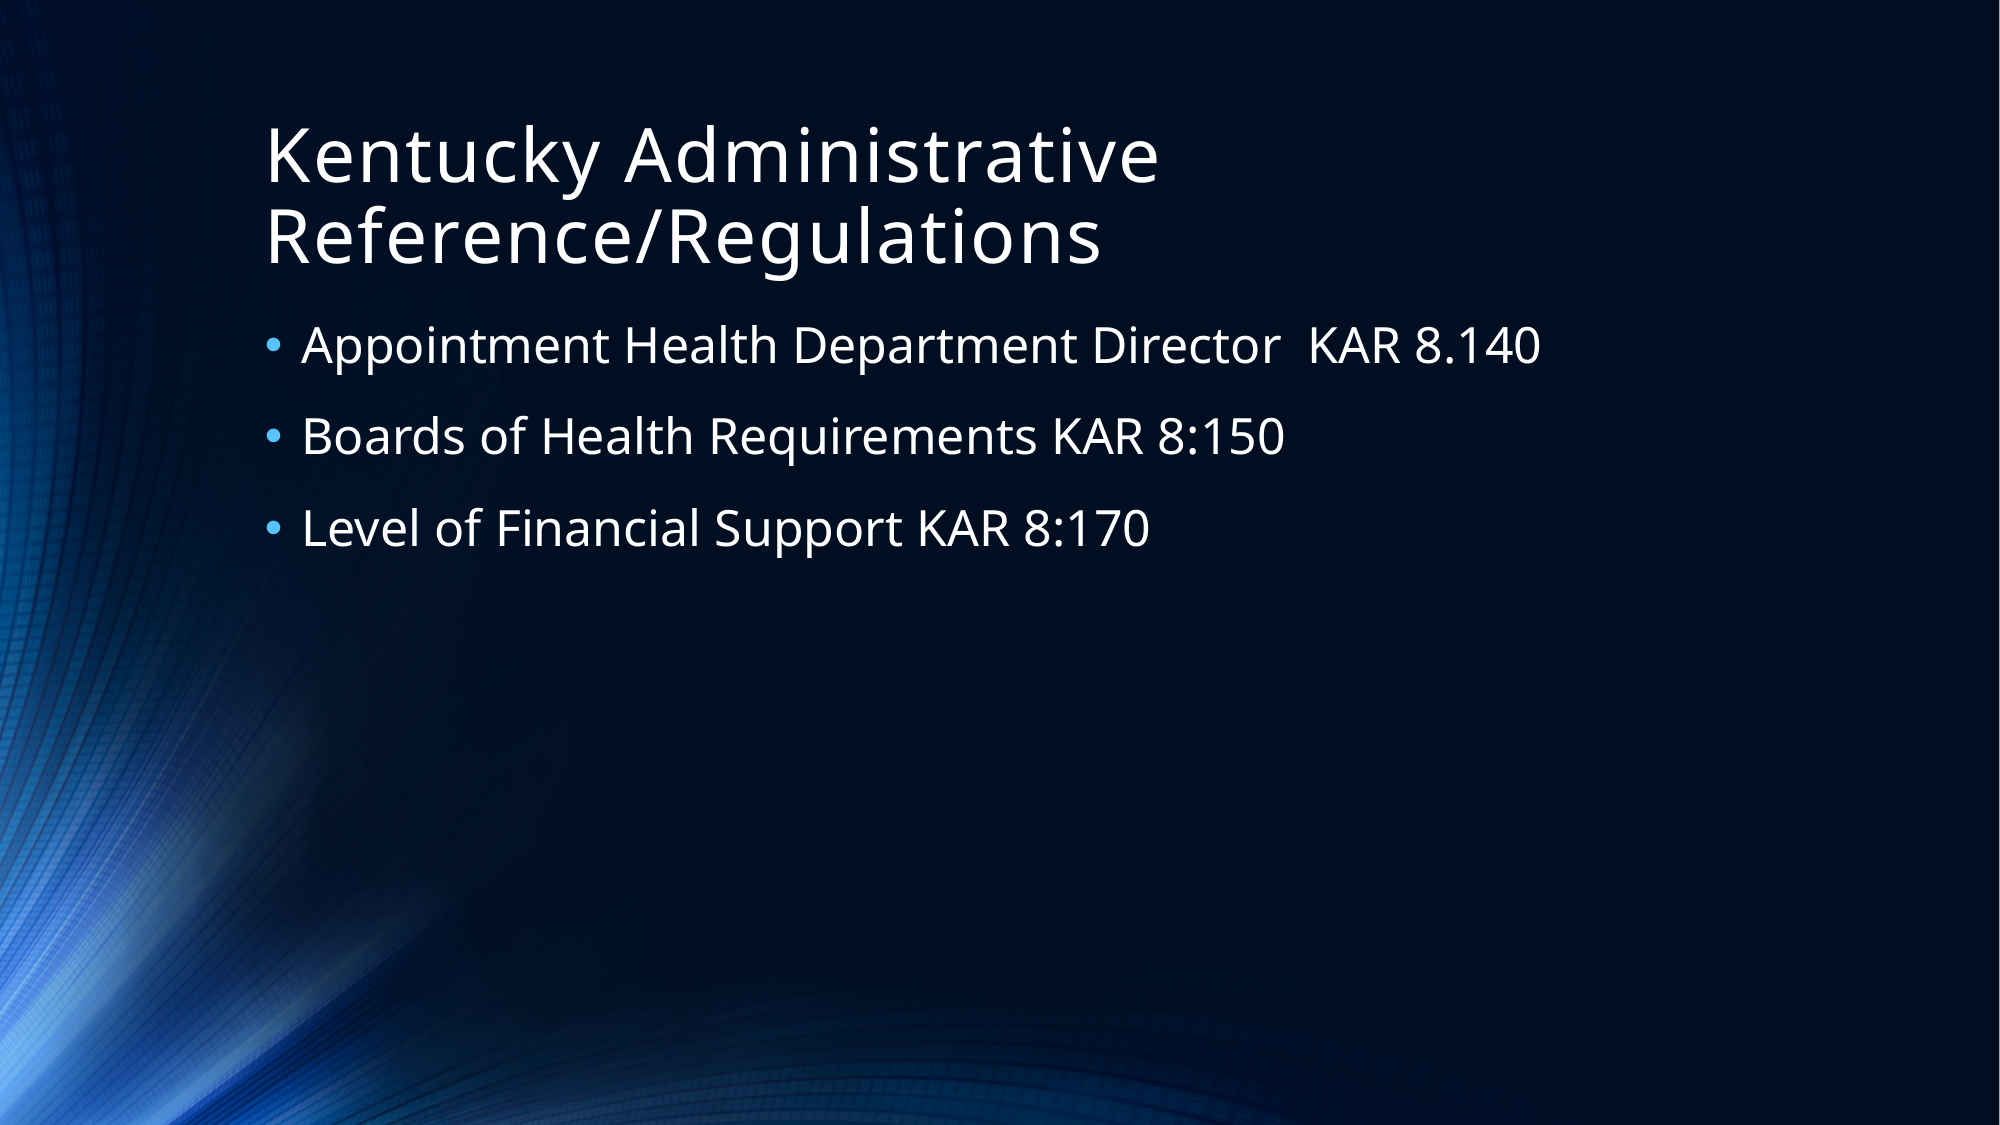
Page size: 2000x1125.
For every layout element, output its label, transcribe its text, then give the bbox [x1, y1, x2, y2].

title Kentucky Administrative Reference/Regulations [249, 62, 1750, 288]
picture [0, 0, 2000, 1125]
list Appointment Health Department Director KAR 8.140 Boards of Health Requirements KAR 8:150 Level of Financial Support KAR 8:170 [249, 312, 1749, 988]
